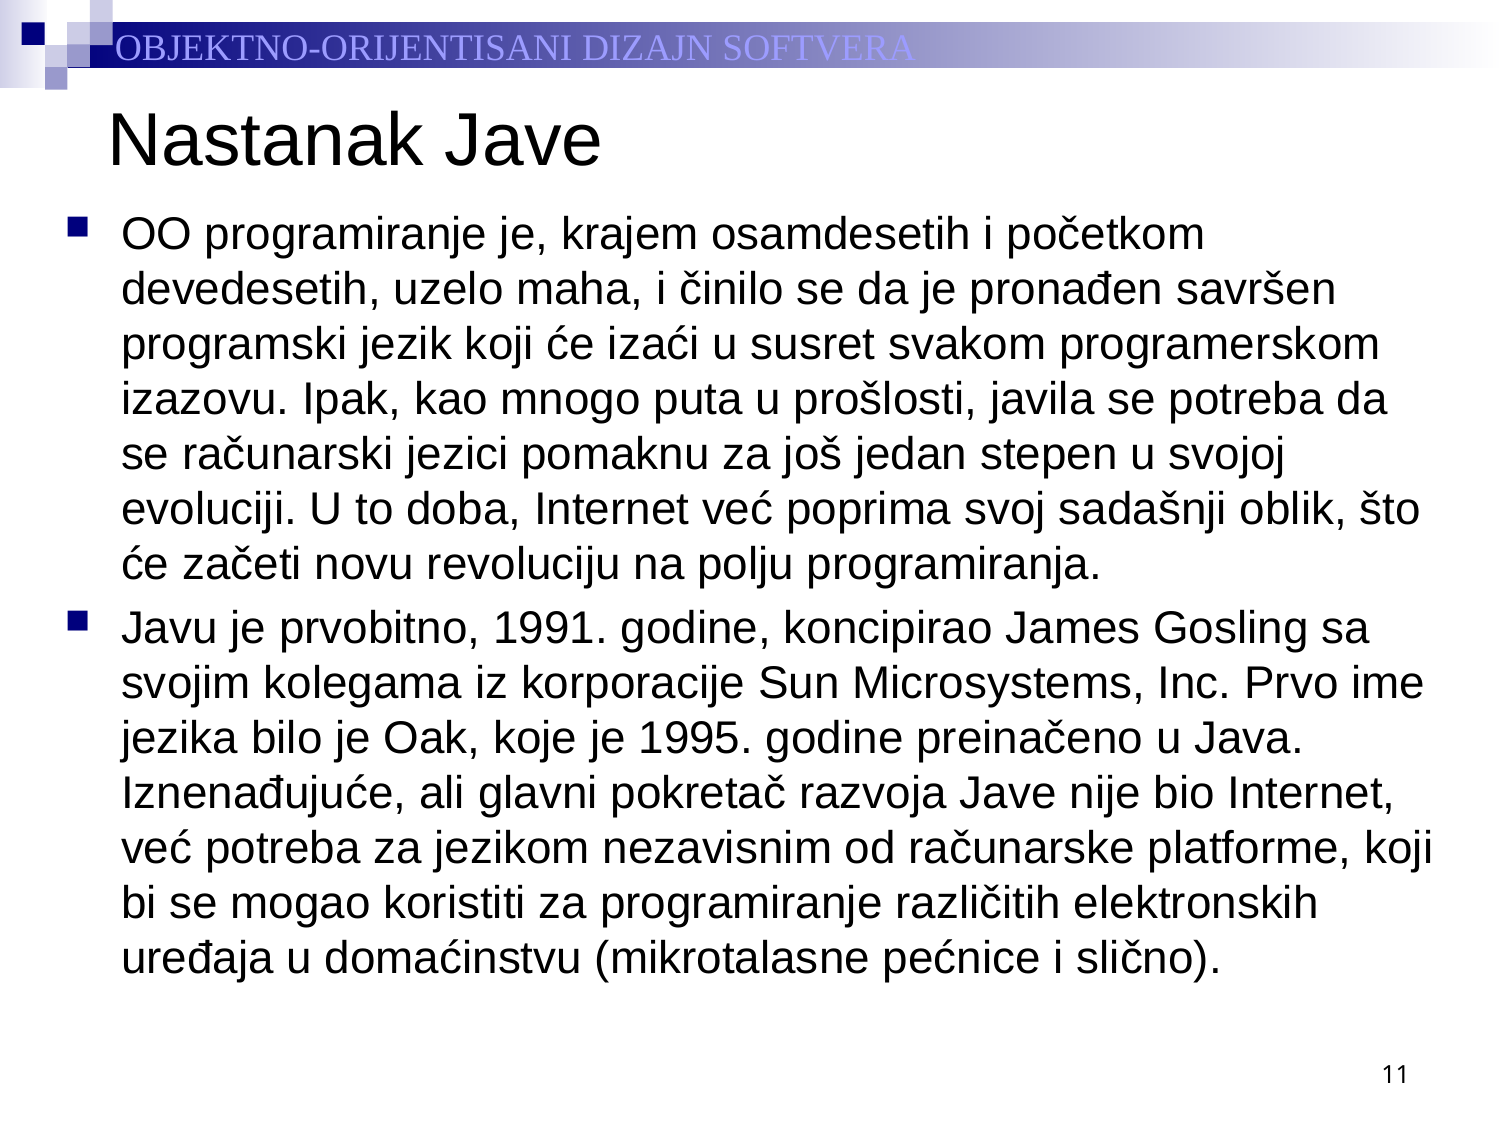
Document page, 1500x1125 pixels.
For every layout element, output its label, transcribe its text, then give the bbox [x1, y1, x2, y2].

slide_number 11 [1074, 1024, 1426, 1101]
title Nastanak Jave [92, 75, 1459, 197]
text_box OO programiranje je, krajem osamdesetih i početkom devedesetih, uzelo maha, i činilo se da je pronađen savršen programski jezik koji će izaći u susret svakom programerskom izazovu. Ipak, kao mnogo puta u prošlosti, javila se potreba da se računarski jezici pomaknu za još jedan stepen u svojoj evoluciji. U to doba, Internet već poprima svoj sadašnji oblik, što će začeti novu revoluciju na polju programiranja. Javu je prvobitno, 1991. godine, koncipirao James Gosling sa svojim kolegama iz korporacije Sun Microsystems, Inc. Prvo ime jezika bilo je Oak, koje je 1995. godine preinačeno u Java. Iznenađujuće, ali glavni pokretač razvoja Jave nije bio Internet, već potreba za jezikom nezavisnim od računarske platforme, koji bi se mogao koristiti za programiranje različitih elektronskih uređaja u domaćinstvu (mikrotalasne pećnice i slično). [50, 196, 1450, 1071]
